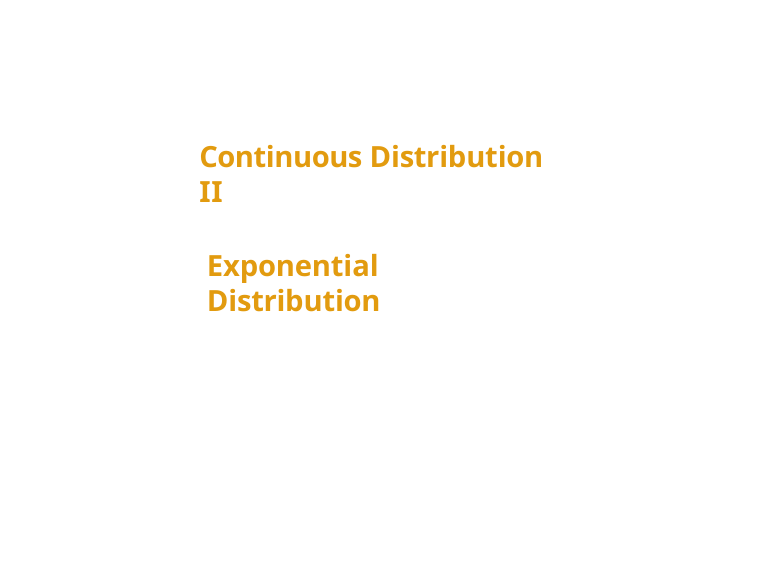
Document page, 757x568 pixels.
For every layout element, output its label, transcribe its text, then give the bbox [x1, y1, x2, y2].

text_box Continuous Distribution II Exponential Distribution [197, 135, 559, 318]
